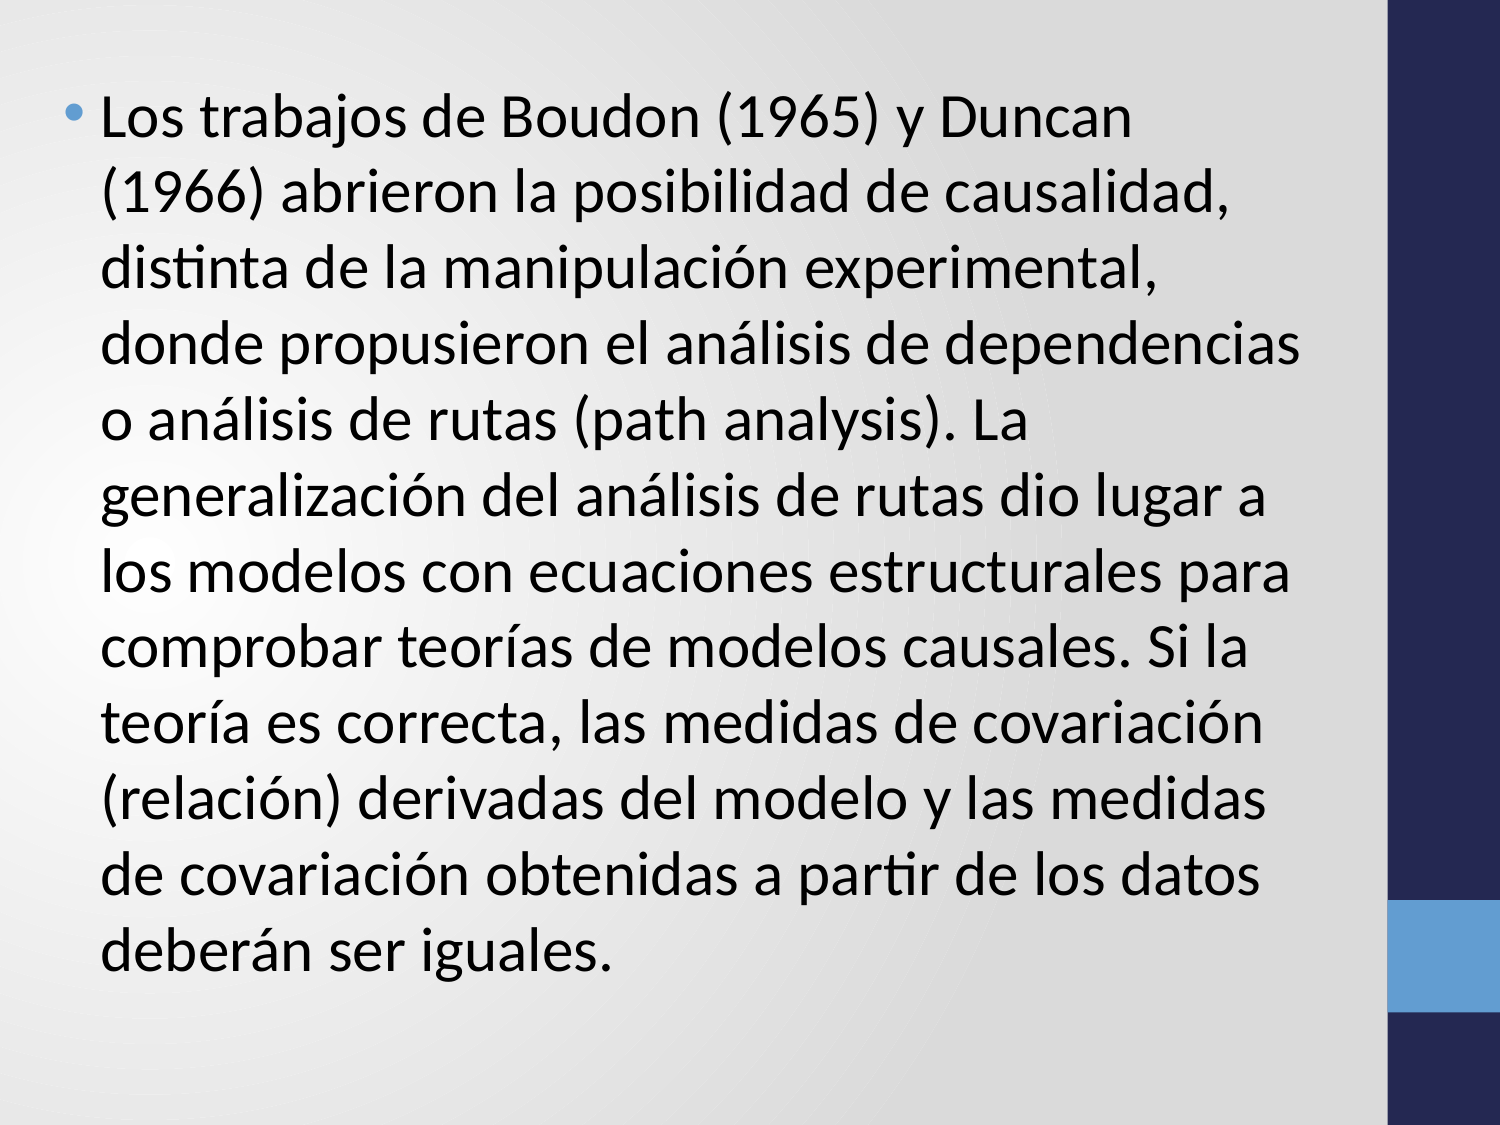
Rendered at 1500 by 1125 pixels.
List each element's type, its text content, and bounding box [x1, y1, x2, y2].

list Los trabajos de Boudon (1965) y Duncan (1966) abrieron la posibilidad de causalidad, distinta de la manipulación experimental, donde propusieron el análisis de dependencias o análisis de rutas (path analysis). La generalización del análisis de rutas dio lugar a los modelos con ecuaciones estructurales para comprobar teorías de modelos causales. Si la teoría es correcta, las medidas de covariación (relación) derivadas del modelo y las medidas de covariación obtenidas a partir de los datos deberán ser iguales. [29, 66, 1325, 1050]
